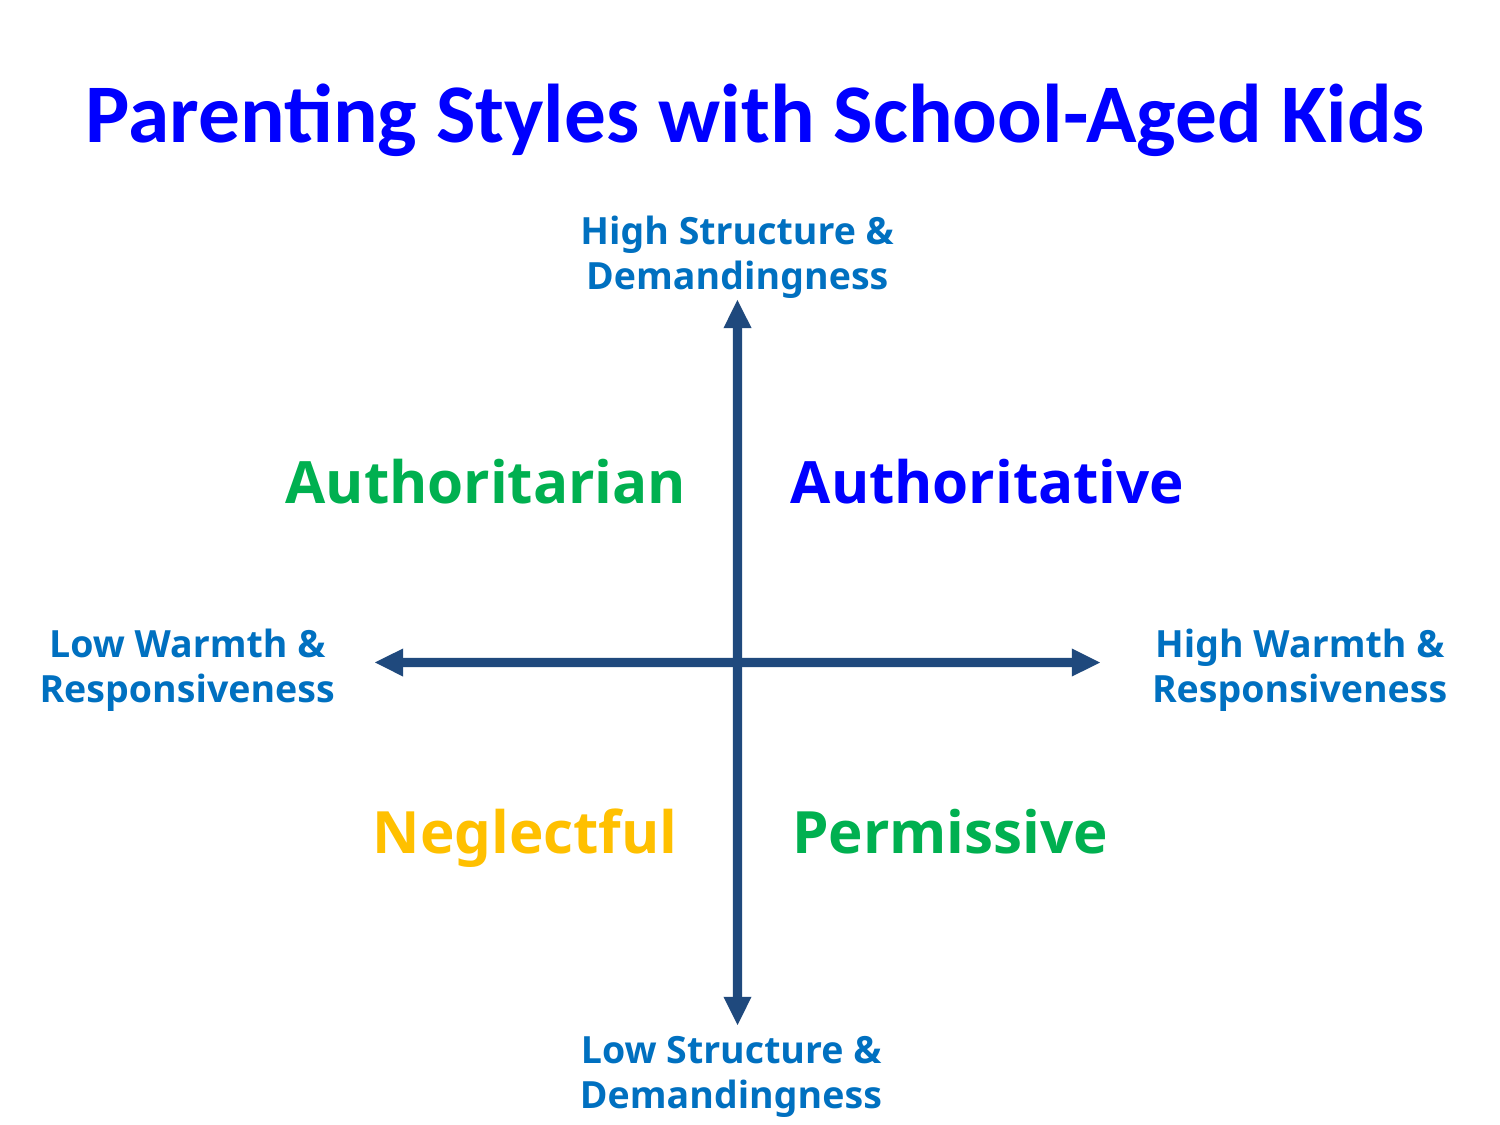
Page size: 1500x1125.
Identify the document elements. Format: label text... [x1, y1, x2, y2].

text_box [731, 305, 744, 437]
text_box Authoritarian [237, 437, 735, 523]
text_box Low Structure & Demandingness [537, 1018, 925, 1124]
text_box [731, 873, 744, 1018]
text_box Authoritative [737, 437, 1238, 523]
text_box Neglectful [312, 787, 738, 873]
text_box Low Warmth & Responsiveness [0, 612, 375, 718]
text_box High Warmth & Responsiveness [1100, 612, 1500, 718]
text_box High Structure & Demandingness [537, 199, 938, 305]
title Parenting Styles with School-Aged Kids [62, 37, 1450, 180]
text_box Permissive [738, 787, 1163, 873]
text_box [375, 656, 1100, 669]
